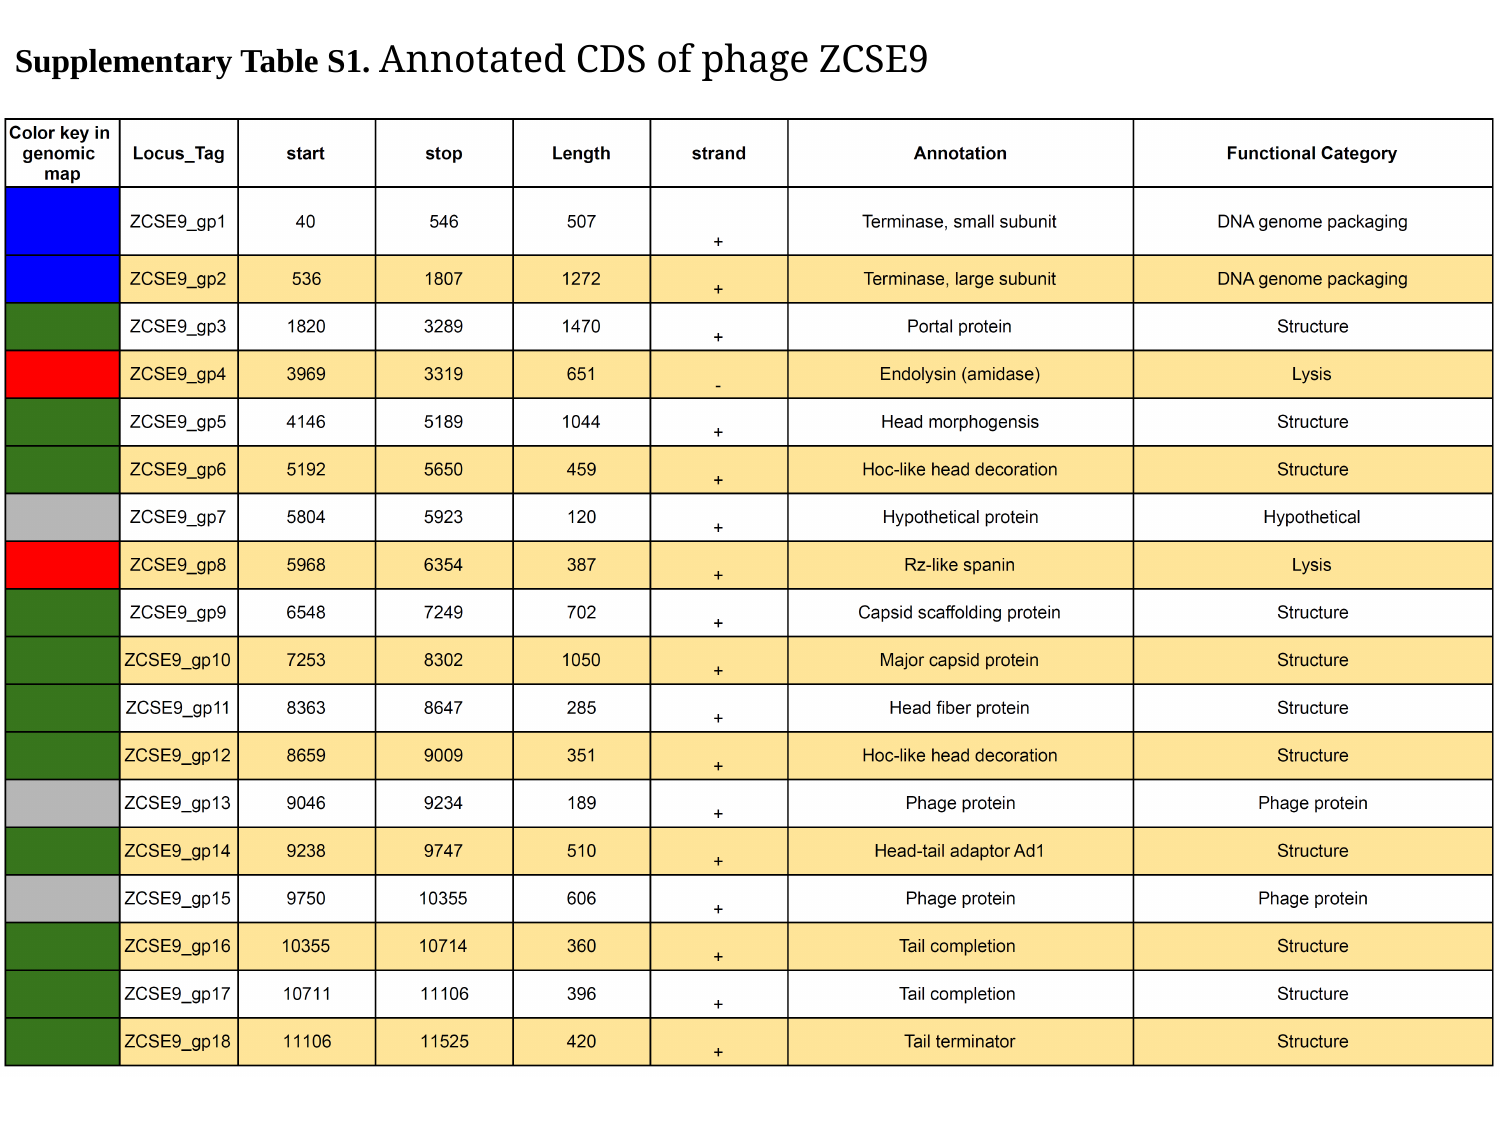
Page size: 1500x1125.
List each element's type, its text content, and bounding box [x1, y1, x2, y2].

text_box Supplementary Table S1. Annotated CDS of phage ZCSE9 [0, 27, 1141, 88]
picture [0, 113, 1500, 1077]
